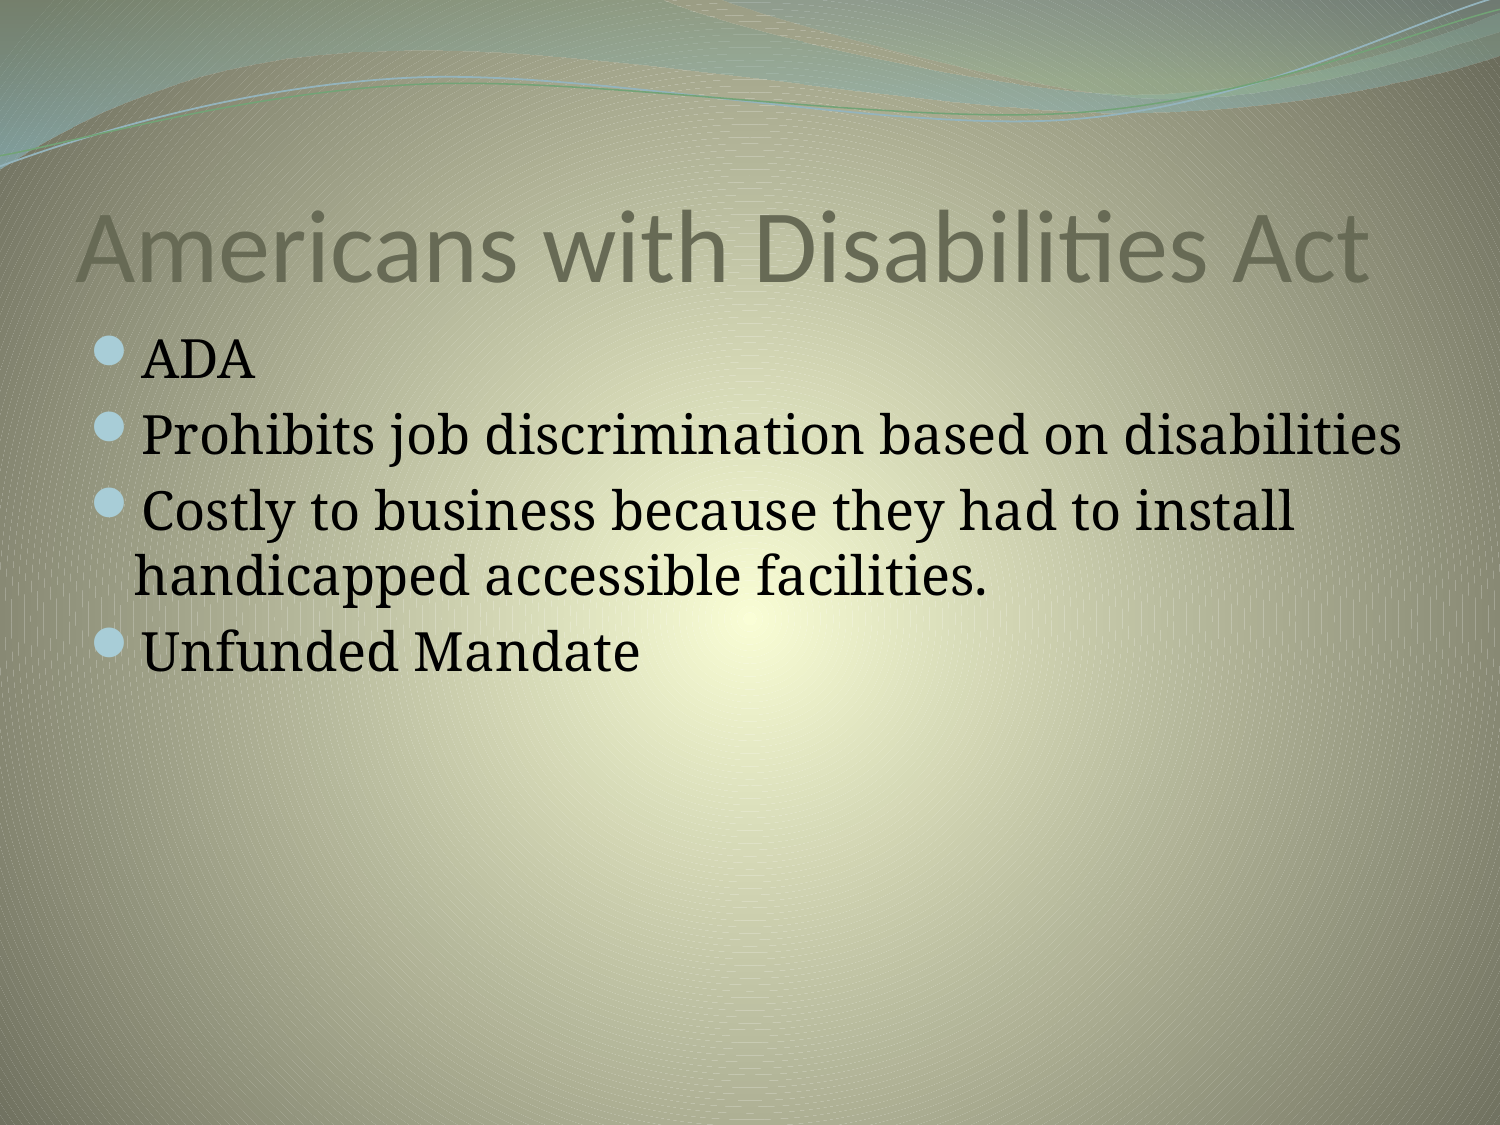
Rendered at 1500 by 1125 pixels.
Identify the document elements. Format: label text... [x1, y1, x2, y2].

title Americans with Disabilities Act [75, 115, 1425, 303]
list ADA Prohibits job discrimination based on disabilities Costly to business because they had to install handicapped accessible facilities. Unfunded Mandate [75, 317, 1425, 1038]
